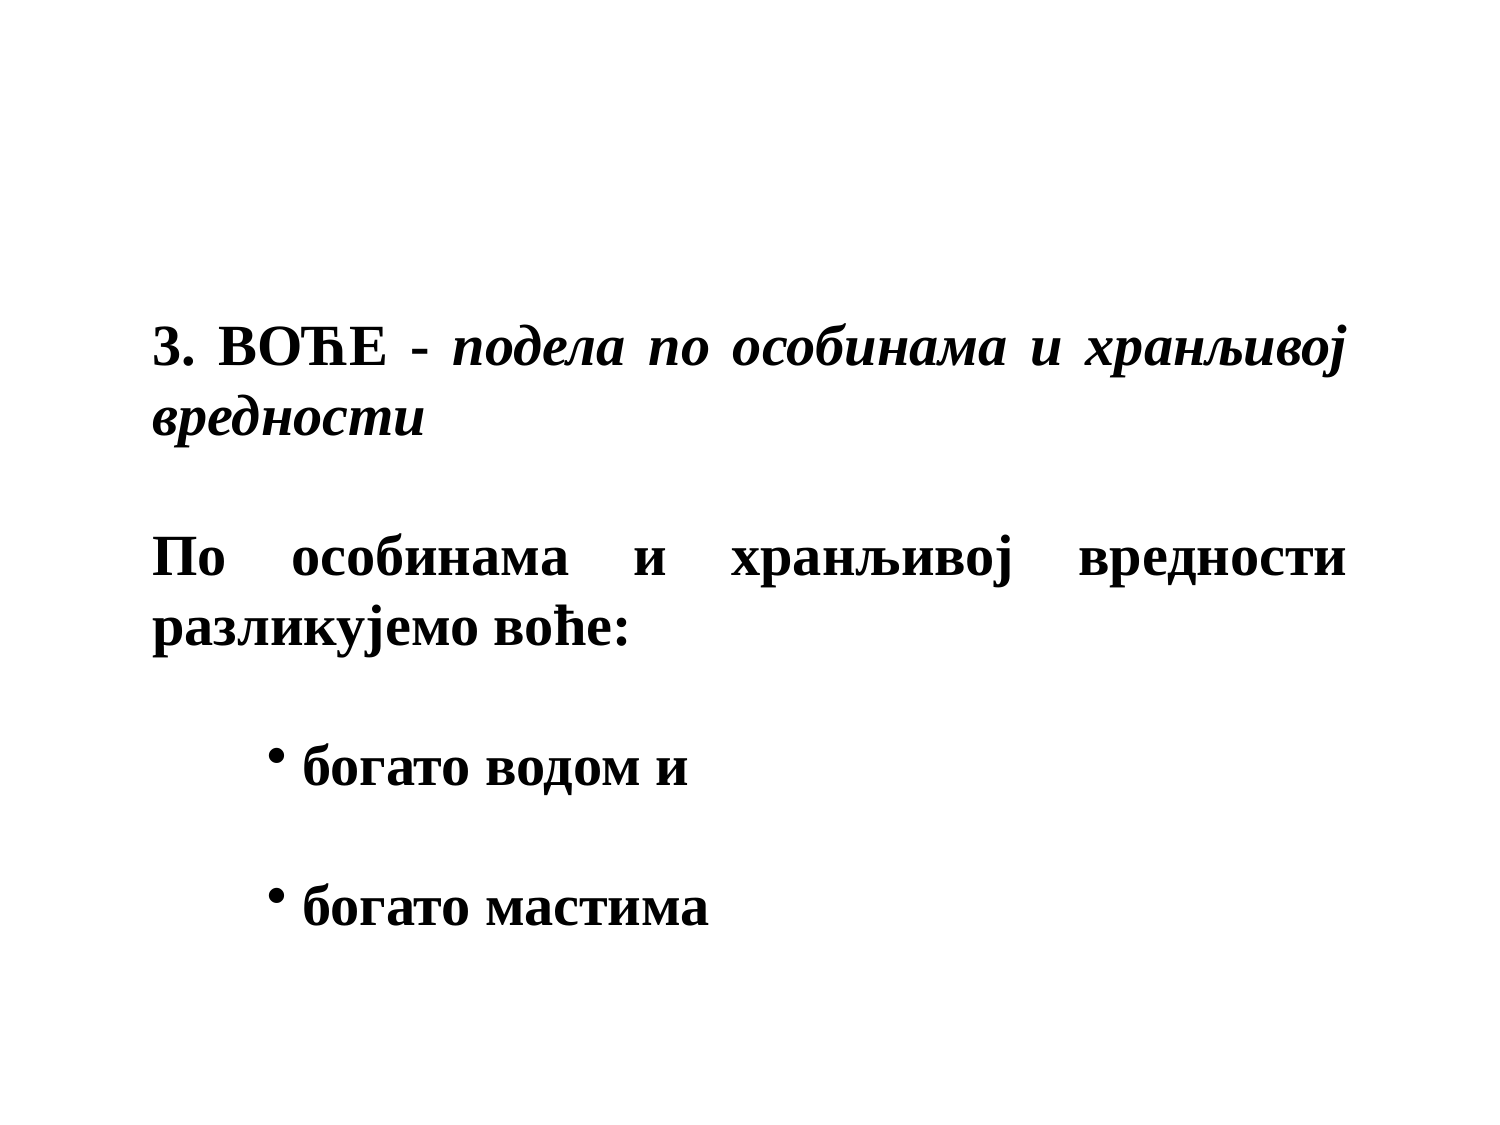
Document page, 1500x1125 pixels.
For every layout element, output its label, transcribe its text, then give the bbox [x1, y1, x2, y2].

text_box 3. ВОЋЕ - подела по особинама и хранљивој вредности По особинама и хранљивој вредности разликујемо воће: богато водом и богато мастима [137, 299, 1363, 945]
